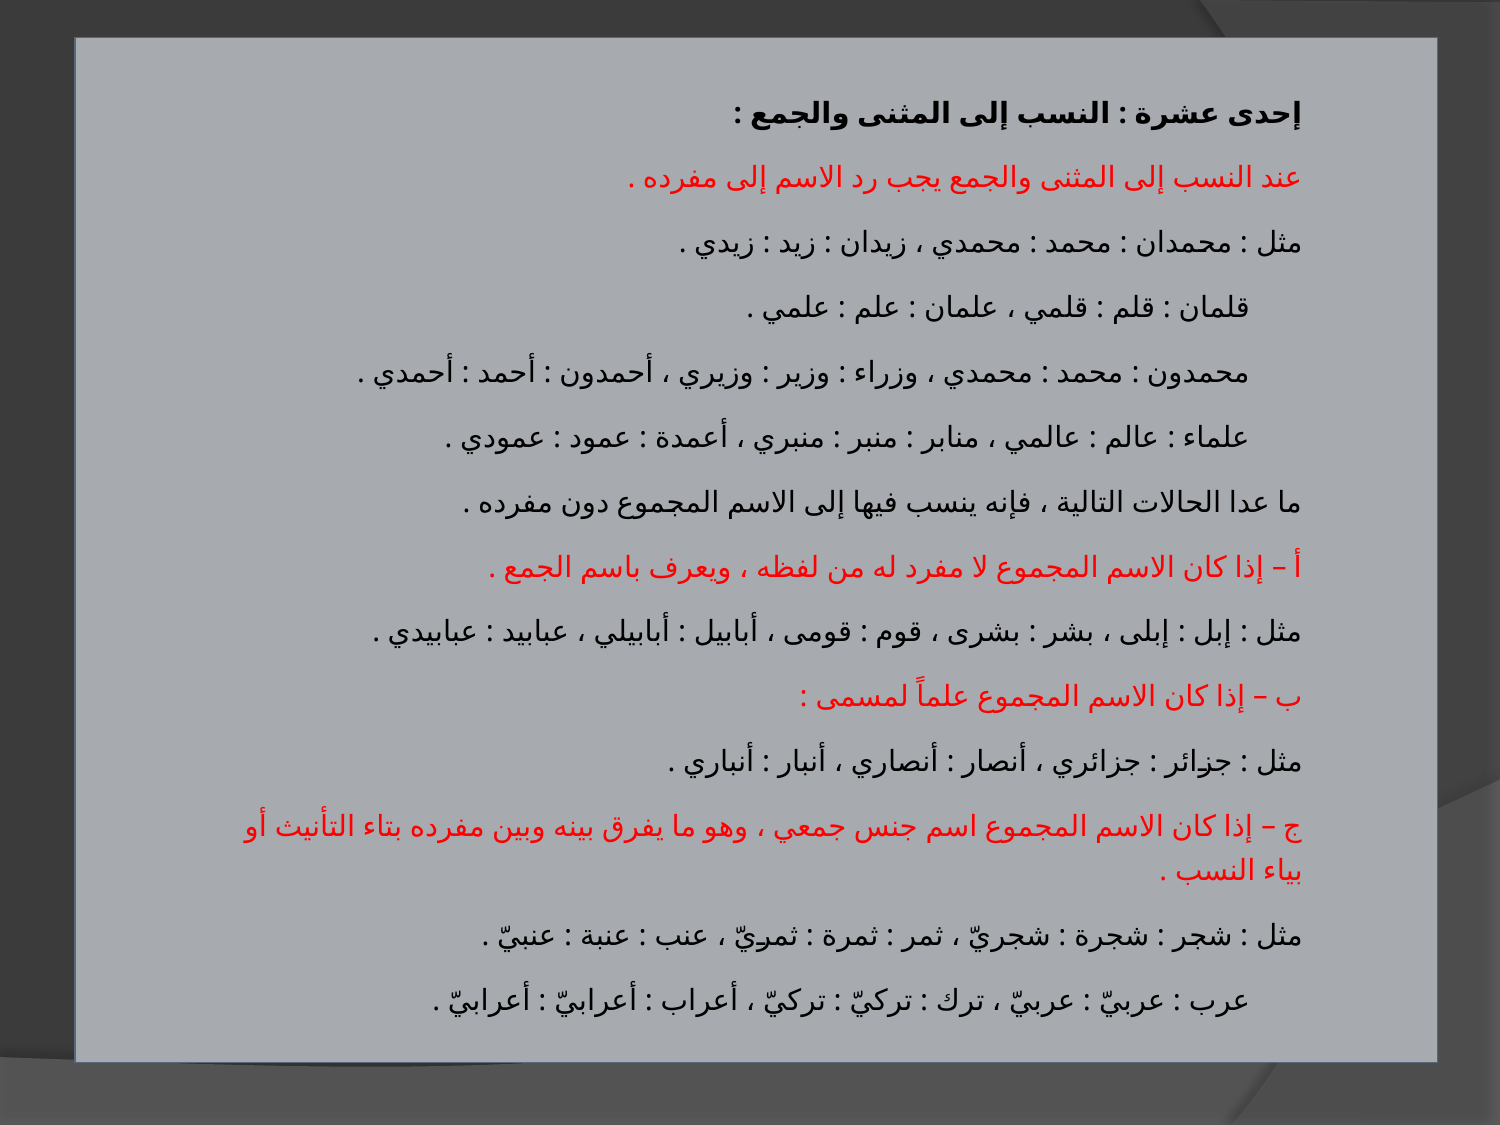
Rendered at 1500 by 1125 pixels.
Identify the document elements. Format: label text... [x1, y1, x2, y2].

table_header إحدى عشرة : النسب إلى المثنى والجمع : عند النسب إلى المثنى والجمع يجب رد الاسم إلى مفرده . مثل : محمدان : محمد : محمدي ، زيدان : زيد : زيدي . قلمان : قلم : قلمي ، علمان : علم : علمي . محمدون : محمد : محمدي ، وزراء : وزير : وزيري ، أحمدون : أحمد : أحمدي . علماء : عالم : عالمي ، منابر : منبر : منبري ، أعمدة : عمود : عمودي . ما عدا الحالات التالية ، فإنه ينسب فيها إلى الاسم المجموع دون مفرده . أ – إذا كان الاسم المجموع لا مفرد له من لفظه ، ويعرف باسم الجمع . مثل : إبل : إبلى ، بشر : بشرى ، قوم : قومى ، أبابيل : أبابيلي ، عبابيد : عبابيدي . ب – إذا كان الاسم المجموع علماً لمسمى : مثل : جزائر : جزائري ، أنصار : أنصاري ، أنبار : أنباري . ج – إذا كان الاسم المجموع اسم جنس جمعي ، وهو ما يفرق بينه وبين مفرده بتاء التأنيث أو بياء النسب . مثل : شجر : شجرة : شجريّ ، ثمر : ثمرة : ثمريّ ، عنب : عنبة : عنبيّ . عرب : عربيّ : عربيّ ، ترك : تركيّ : تركيّ ، أعراب : أعرابيّ : أعرابيّ . [76, 38, 1437, 1062]
